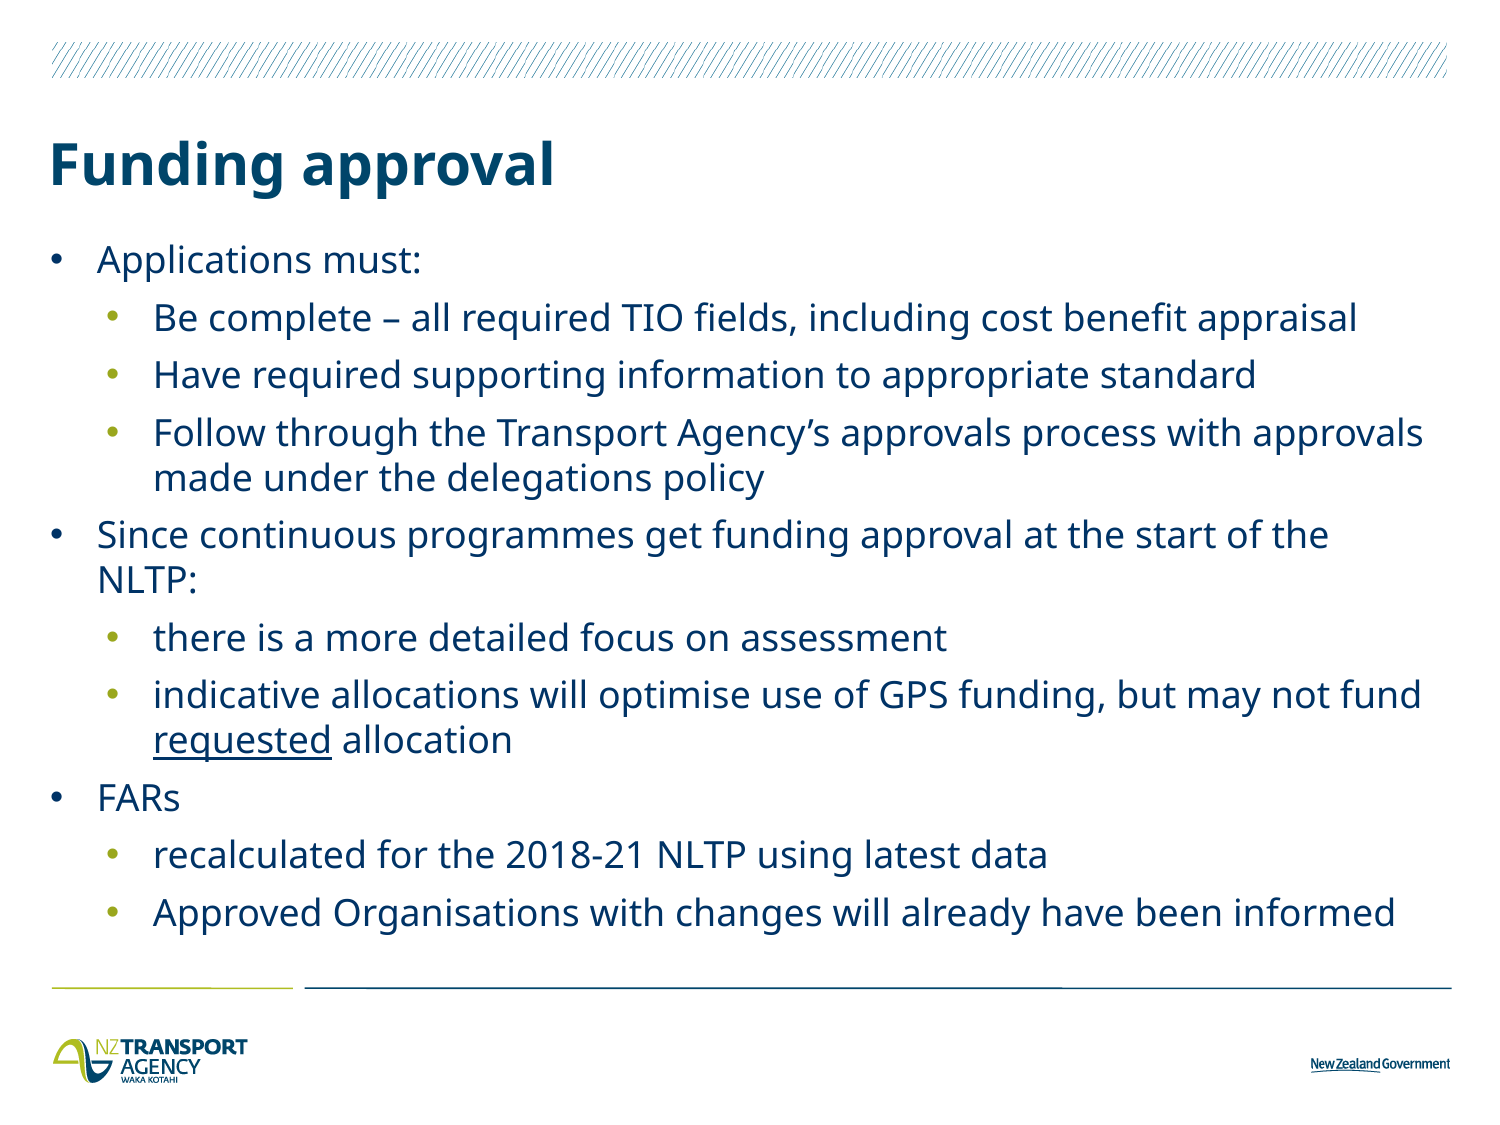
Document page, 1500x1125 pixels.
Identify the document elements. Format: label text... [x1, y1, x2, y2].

picture [145, 1039, 153, 1051]
picture [53, 1039, 1450, 1083]
picture [92, 1064, 108, 1073]
picture [209, 1043, 216, 1051]
picture [50, 42, 1447, 78]
list Applications must: Be complete – all required TIO fields, including cost benefit appraisal Have required supporting information to appropriate standard Follow through the Transport Agency’s approvals process with approvals made under the delegations policy Since continuous programmes get funding approval at the start of the NLTP: there is a more detailed focus on assessment indicative allocations will optimise use of GPS funding, but may not fund requested allocation FARs recalculated for the 2018-21 NLTP using latest data Approved Organisations with changes will already have been informed [34, 228, 1450, 859]
title Funding approval [33, 101, 1450, 206]
